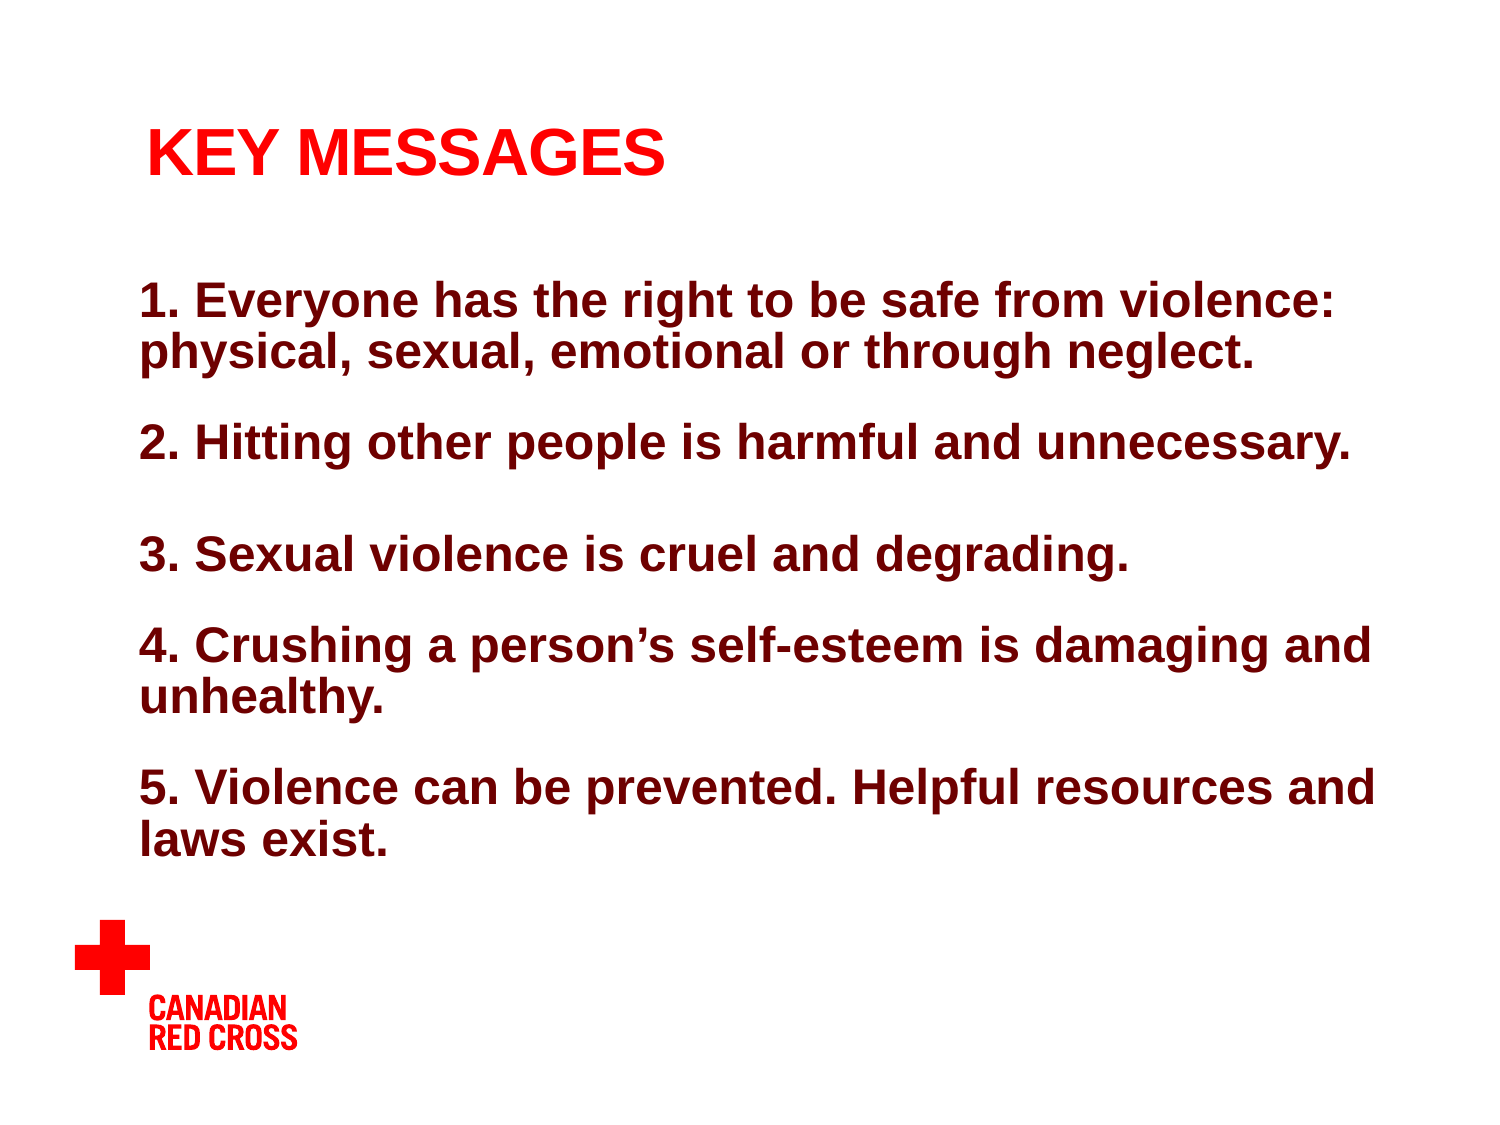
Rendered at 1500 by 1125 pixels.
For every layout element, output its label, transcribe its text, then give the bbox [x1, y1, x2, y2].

title KEY MESSAGES [131, 54, 1444, 197]
list 1. Everyone has the right to be safe from violence: physical, sexual, emotional or through neglect. 2. Hitting other people is harmful and unnecessary. 3. Sexual violence is cruel and degrading. 4. Crushing a person’s self-esteem is damaging and unhealthy. 5. Violence can be prevented. Helpful resources and laws exist. [123, 184, 1437, 919]
